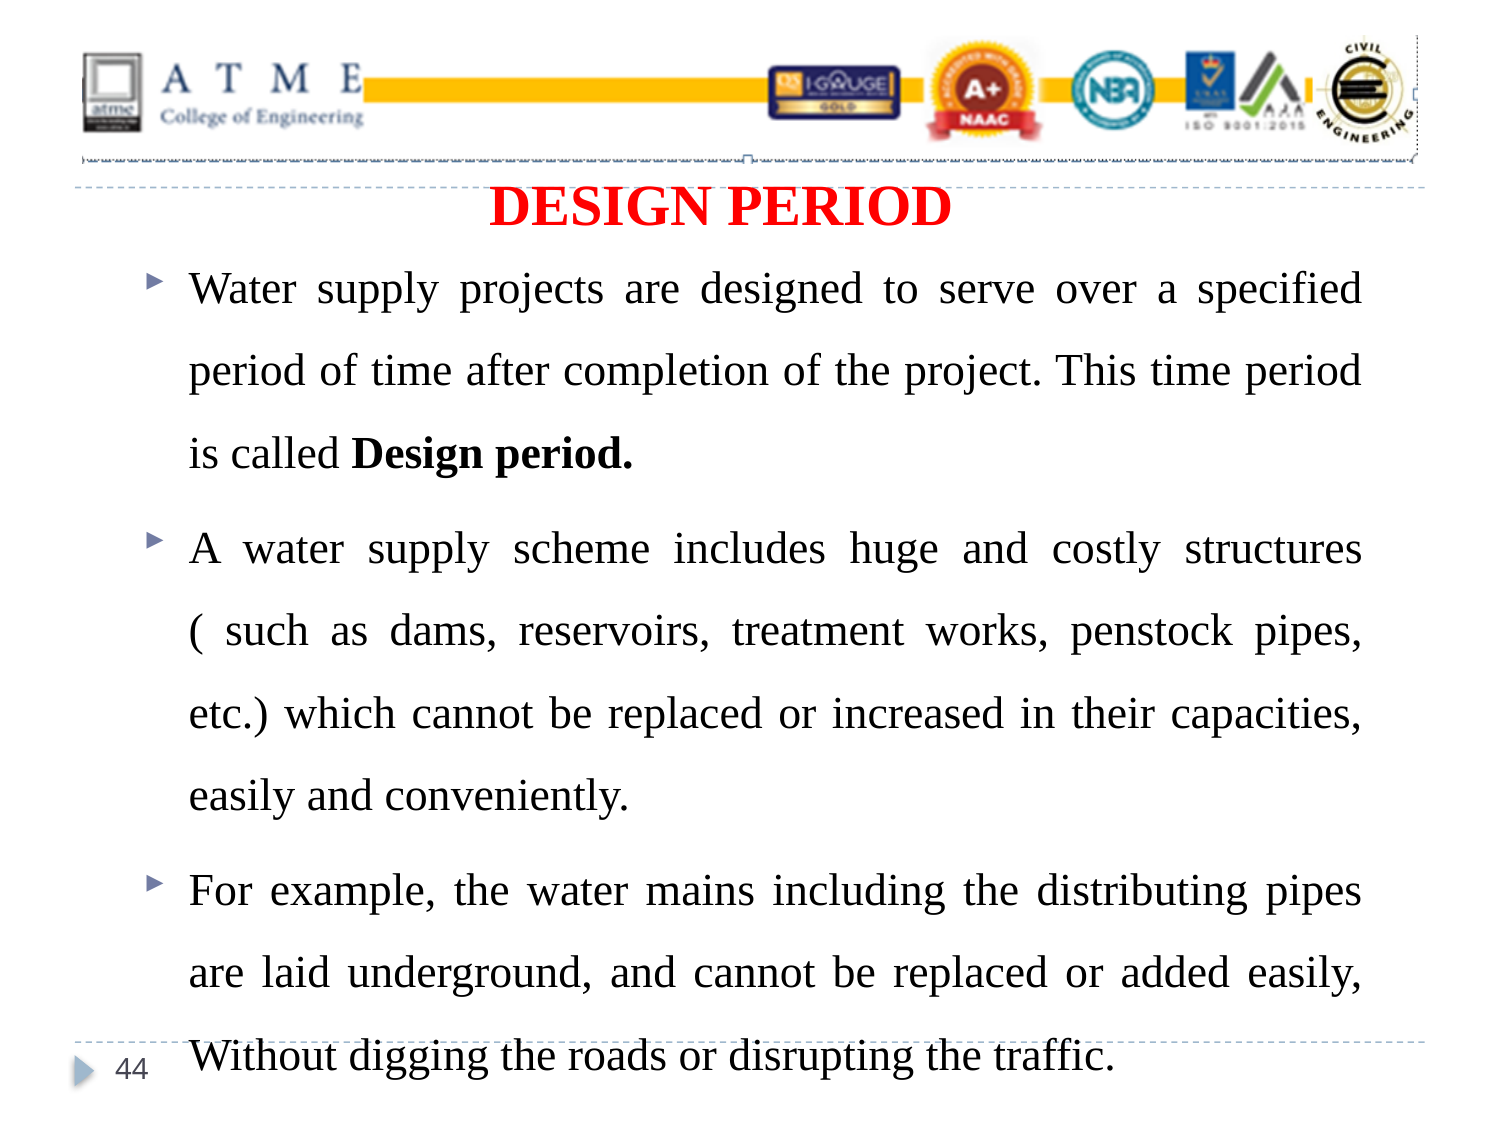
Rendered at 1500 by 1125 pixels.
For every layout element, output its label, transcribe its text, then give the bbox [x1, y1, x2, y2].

picture [82, 35, 1418, 164]
slide_number 44 [100, 1042, 426, 1103]
title DESIGN PERIOD [46, 82, 1397, 245]
list Water supply projects are designed to serve over a specified period of time after completion of the project. This time period is called Design period. A water supply scheme includes huge and costly structures ( such as dams, reservoirs, treatment works, penstock pipes, etc.) which cannot be replaced or increased in their capacities, easily and conveniently. For example, the water mains including the distributing pipes are laid underground, and cannot be replaced or added easily, Without digging the roads or disrupting the traffic. [128, 222, 1379, 905]
